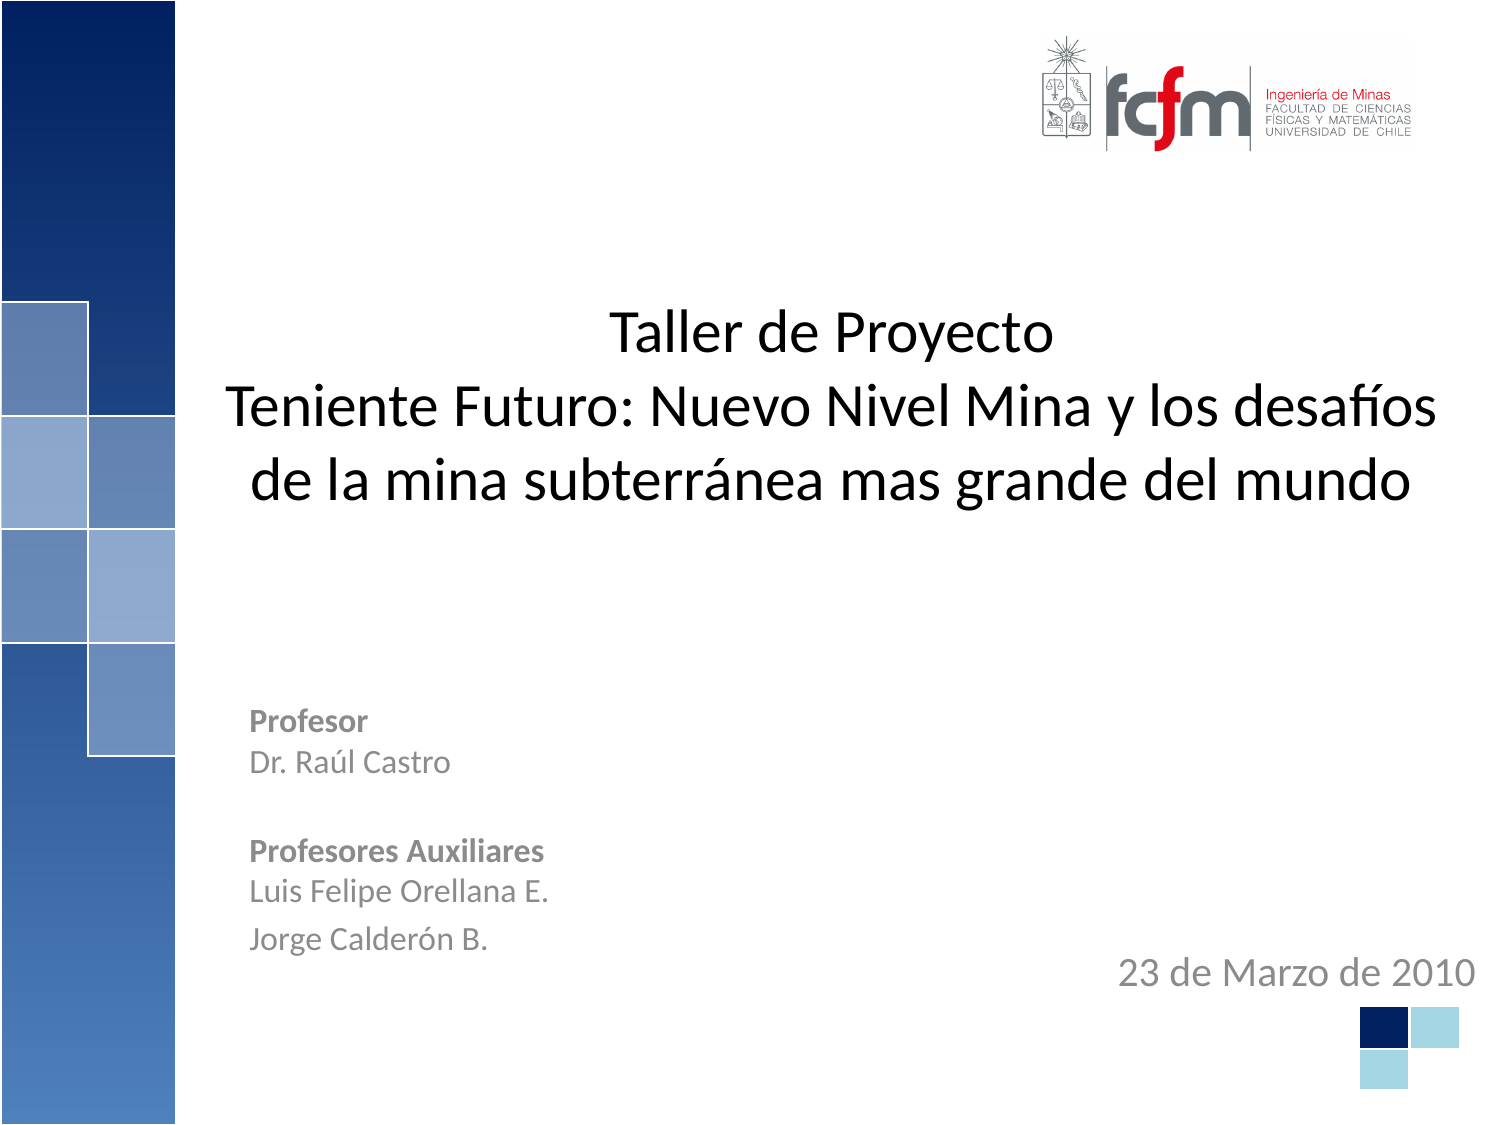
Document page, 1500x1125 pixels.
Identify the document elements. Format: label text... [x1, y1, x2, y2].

title Taller de Proyecto Teniente Futuro: Nuevo Nivel Mina y los desafíos de la mina subterránea mas grande del mundo [199, 281, 1465, 523]
picture [1042, 34, 1411, 153]
text_box [1358, 1006, 1409, 1049]
text_box [1358, 1049, 1410, 1091]
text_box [0, 0, 176, 1125]
text_box [1409, 1006, 1461, 1049]
text_box 23 de Marzo de 2010 [1102, 937, 1492, 1003]
subtitle Profesor Dr. Raúl Castro Profesores Auxiliares Luis Felipe Orellana E. Jorge Calderón B. [234, 691, 1372, 1008]
